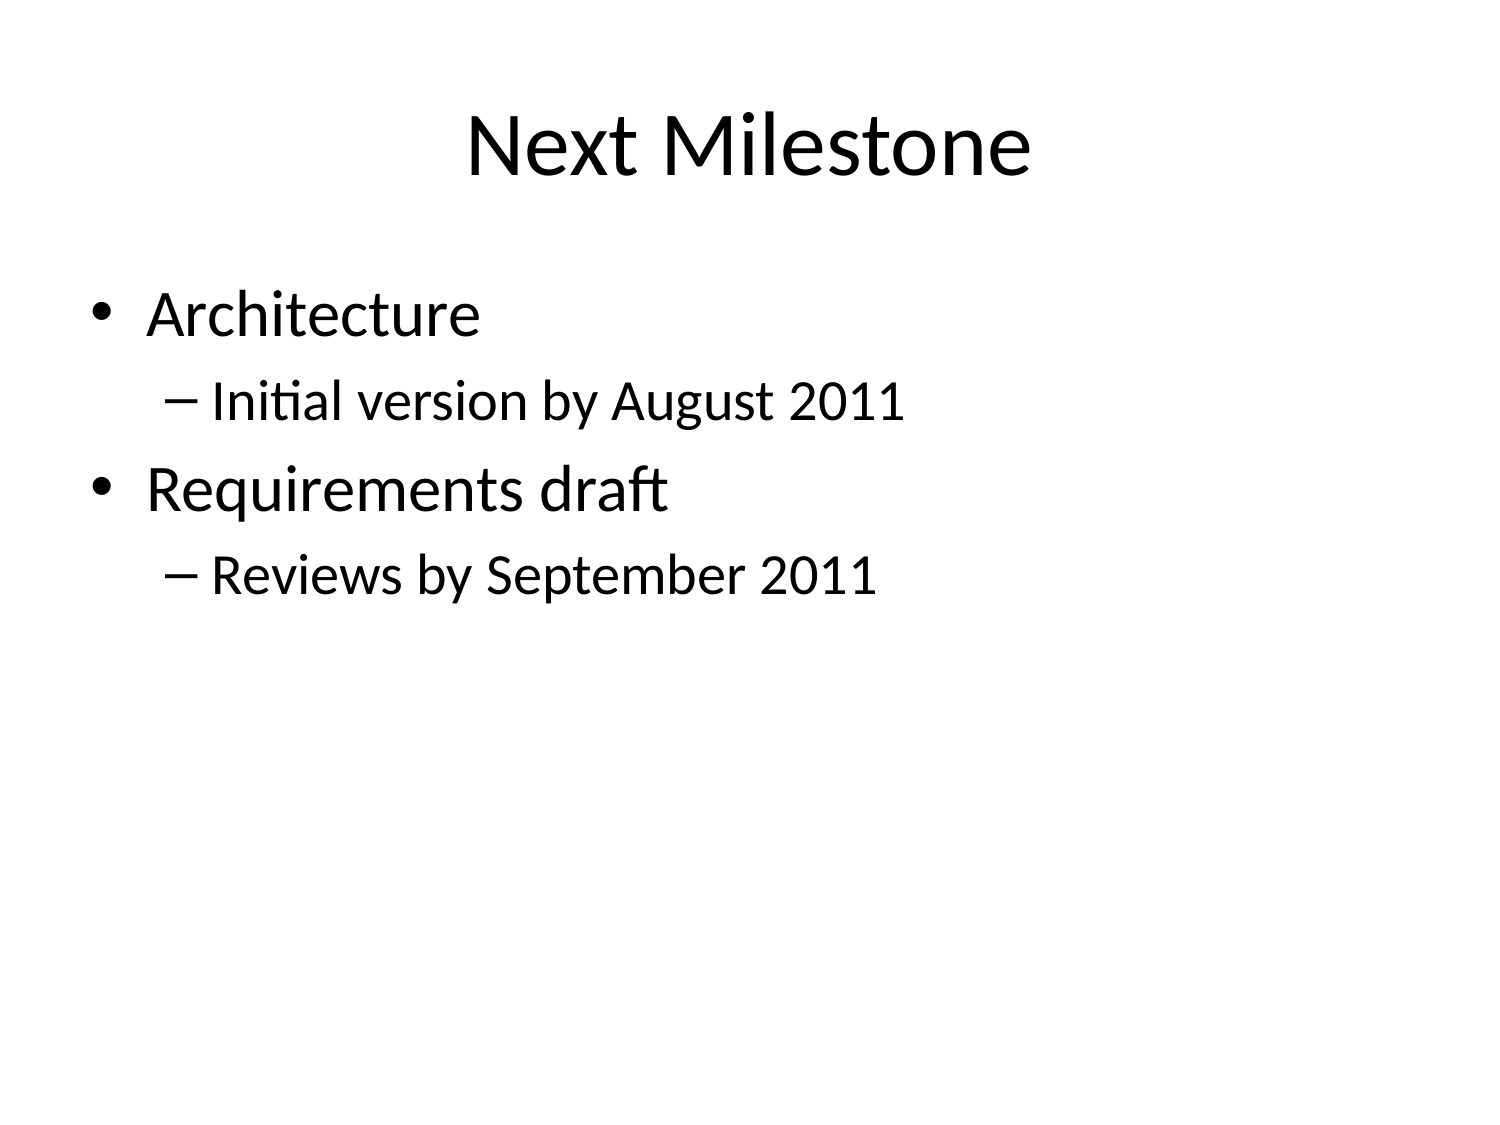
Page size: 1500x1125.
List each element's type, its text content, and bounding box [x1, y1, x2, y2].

list Architecture Initial version by August 2011 Requirements draft Reviews by September 2011 [75, 262, 1425, 1005]
title Next Milestone [75, 45, 1425, 233]
